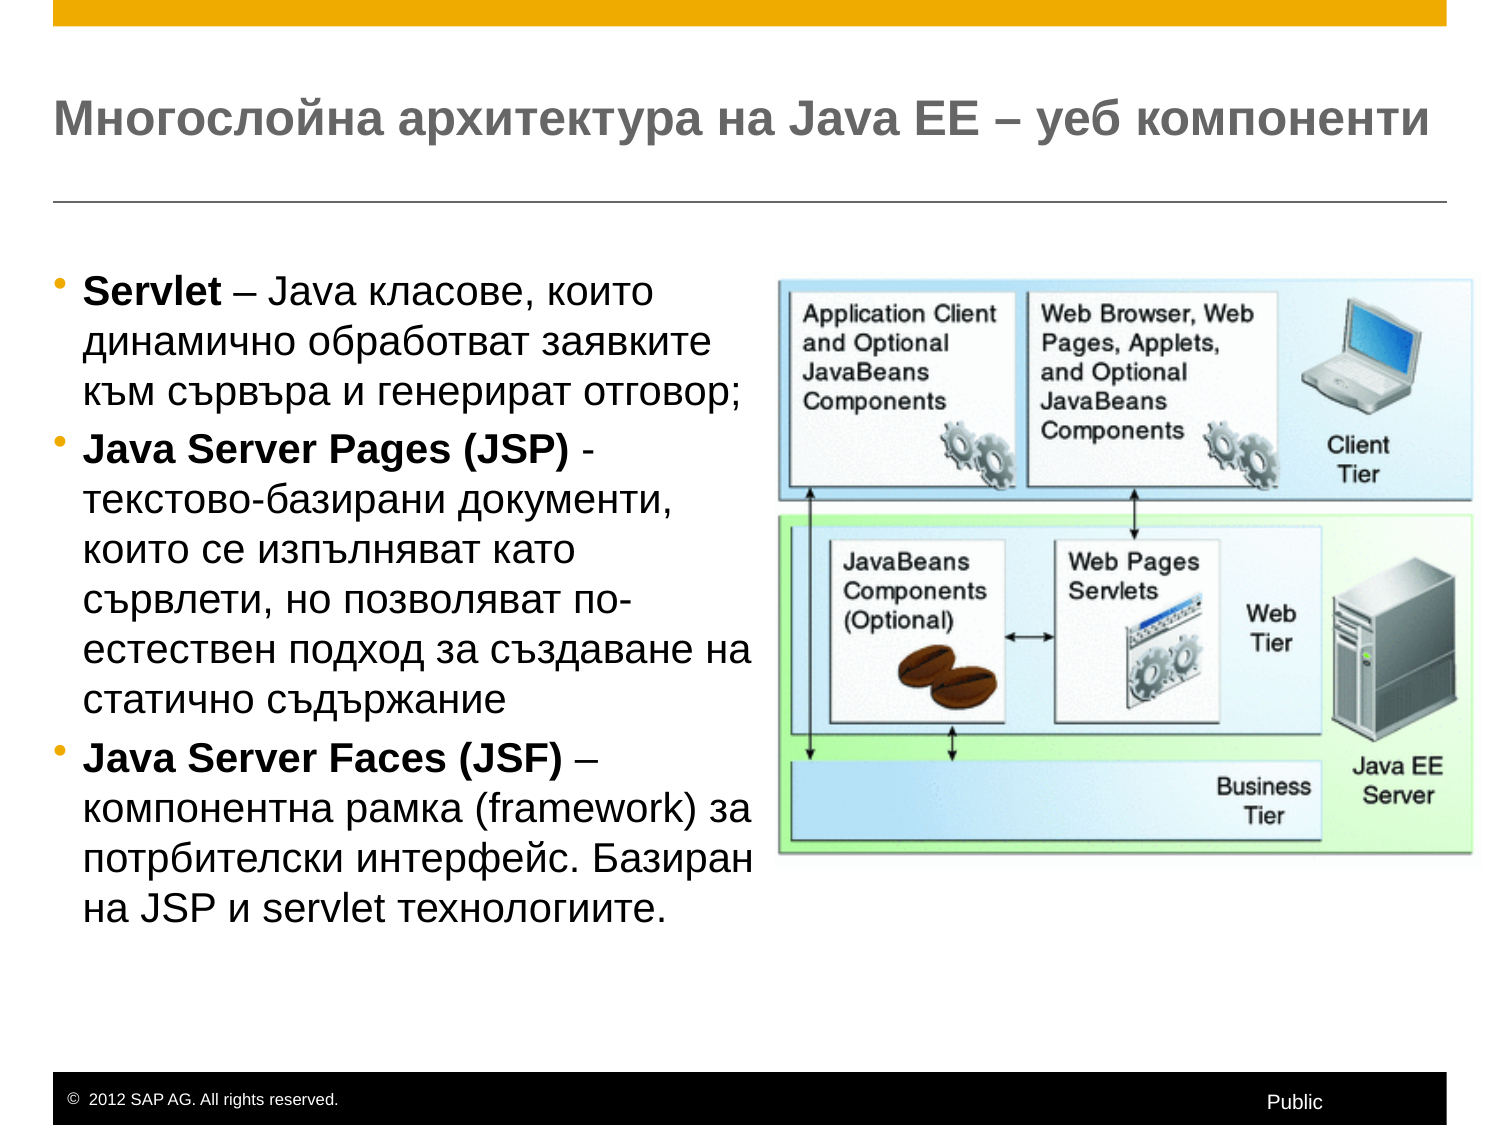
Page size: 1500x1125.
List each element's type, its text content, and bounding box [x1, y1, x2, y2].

picture [775, 272, 1483, 868]
title Многослойна архитектура на Jаva EE – уеб компоненти [53, 53, 1447, 178]
list Servlet – Java класове, които динамично обработват заявките към сървъра и генерират отговор; Java Server Pages (JSP) - текстово-базирани документи, които се изпълняват като сървлети, но позволяват по-естествен подход за създаване на статично съдържание Java Server Faces (JSF) – компонентна рамка (framework) за потрбителски интерфейс. Базиран на JSP и servlet технологиите. [53, 263, 759, 998]
